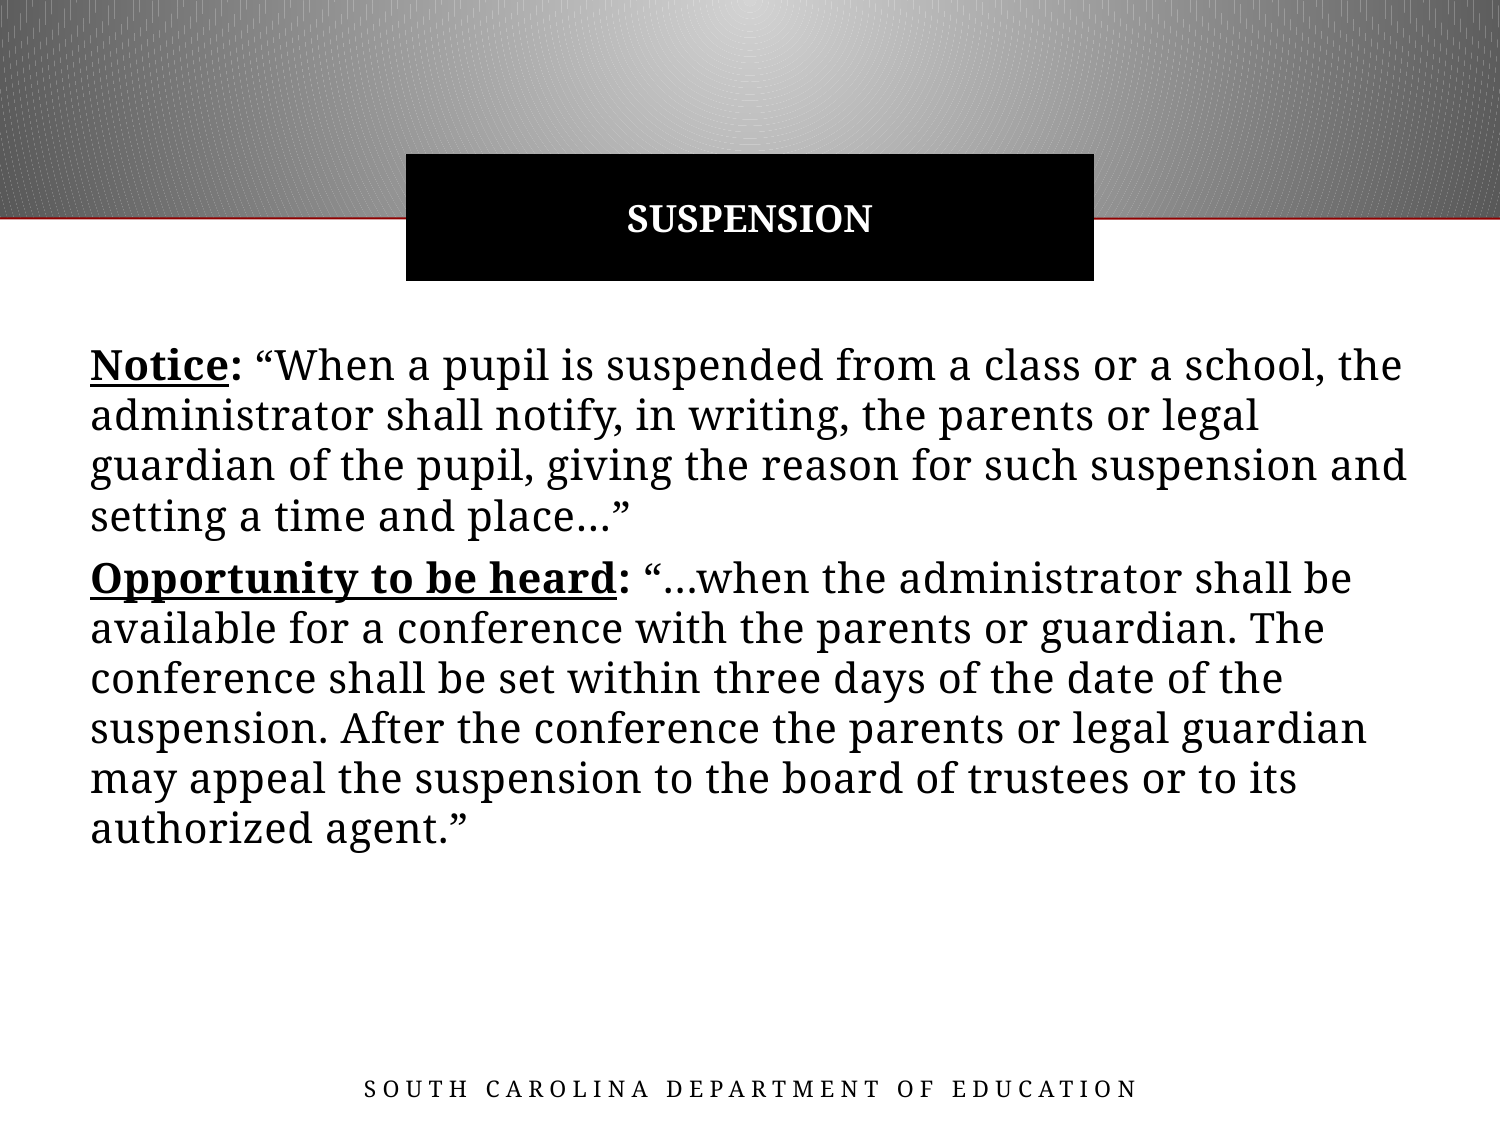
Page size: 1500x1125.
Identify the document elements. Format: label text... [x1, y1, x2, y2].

footer South Carolina Department of Education [24, 1064, 1475, 1112]
title Suspension [406, 154, 1094, 281]
list Notice: “When a pupil is suspended from a class or a school, the administrator shall notify, in writing, the parents or legal guardian of the pupil, giving the reason for such suspension and setting a time and place…” Opportunity to be heard: “…when the administrator shall be available for a conference with the parents or guardian. The conference shall be set within three days of the date of the suspension. After the conference the parents or legal guardian may appeal the suspension to the board of trustees or to its authorized agent.” [75, 331, 1425, 1000]
